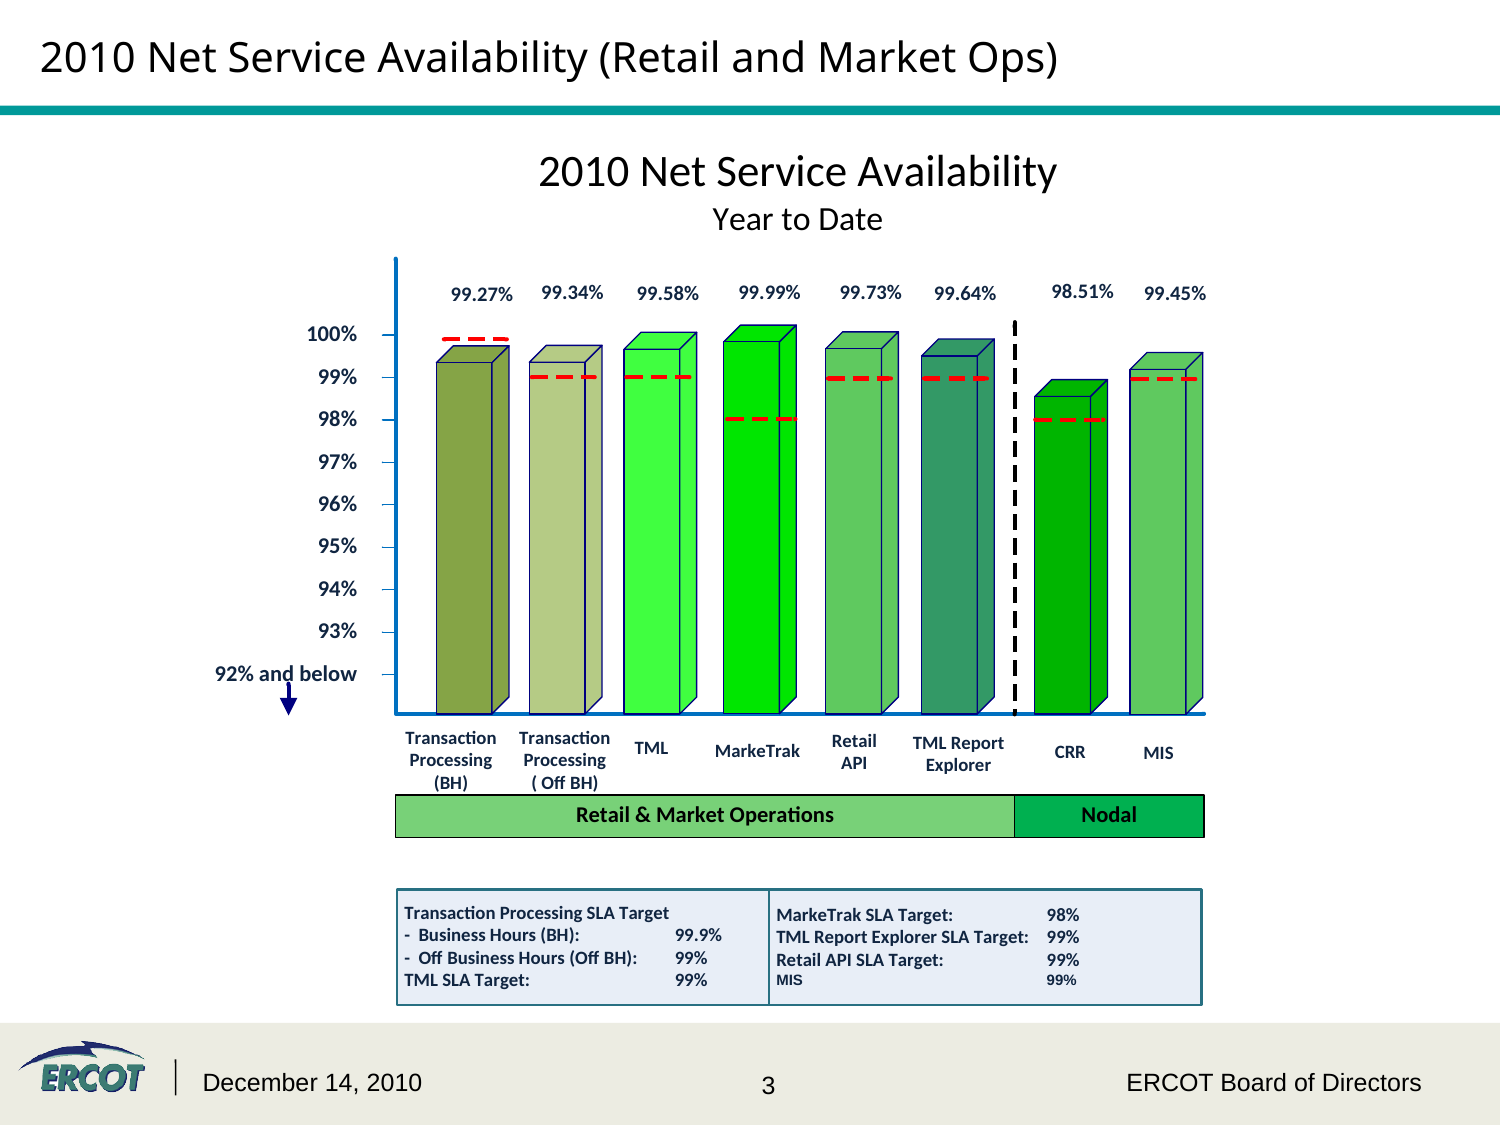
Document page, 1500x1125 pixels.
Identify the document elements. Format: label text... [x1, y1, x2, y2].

picture [212, 137, 1209, 1009]
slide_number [187, 1059, 538, 1125]
footer ERCOT Board of Directors [1024, 1059, 1438, 1125]
picture [10, 1031, 151, 1111]
title 2010 Net Service Availability (Retail and Market Ops) [24, 0, 1451, 113]
